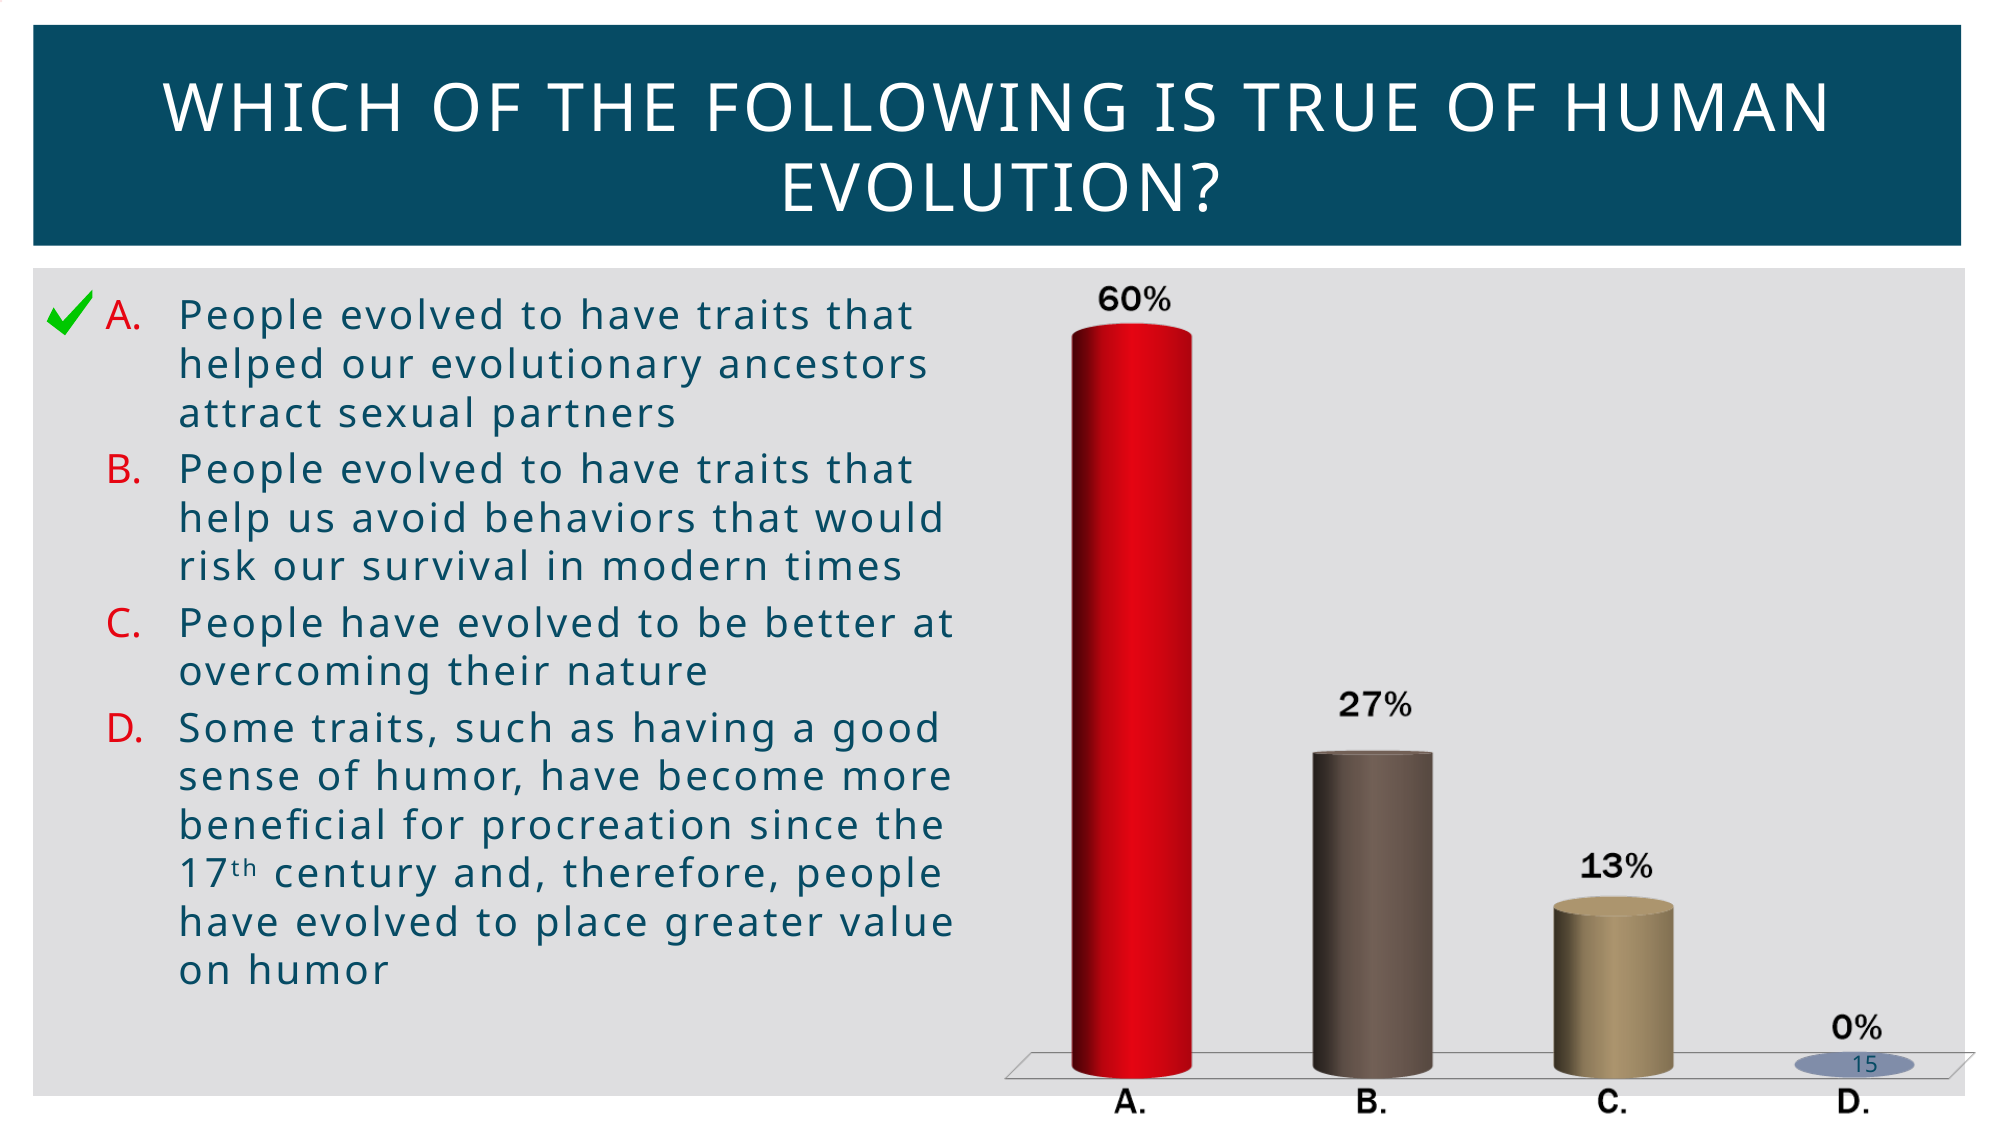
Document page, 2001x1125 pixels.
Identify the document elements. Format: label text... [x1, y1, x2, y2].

list People evolved to have traits that helped our evolutionary ancestors attract sexual partners People evolved to have traits that help us avoid behaviors that would risk our survival in modern times People have evolved to be better at overcoming their nature Some traits, such as having a good sense of humor, have become more beneficial for procreation since the 17th century and, therefore, people have evolved to place greater value on humor [83, 281, 1000, 1005]
title Which of the following is true of human evolution? [83, 58, 1917, 232]
slide_number 15 [1800, 1041, 1930, 1089]
text_box [988, 280, 1991, 1125]
text_box [45, 288, 95, 337]
